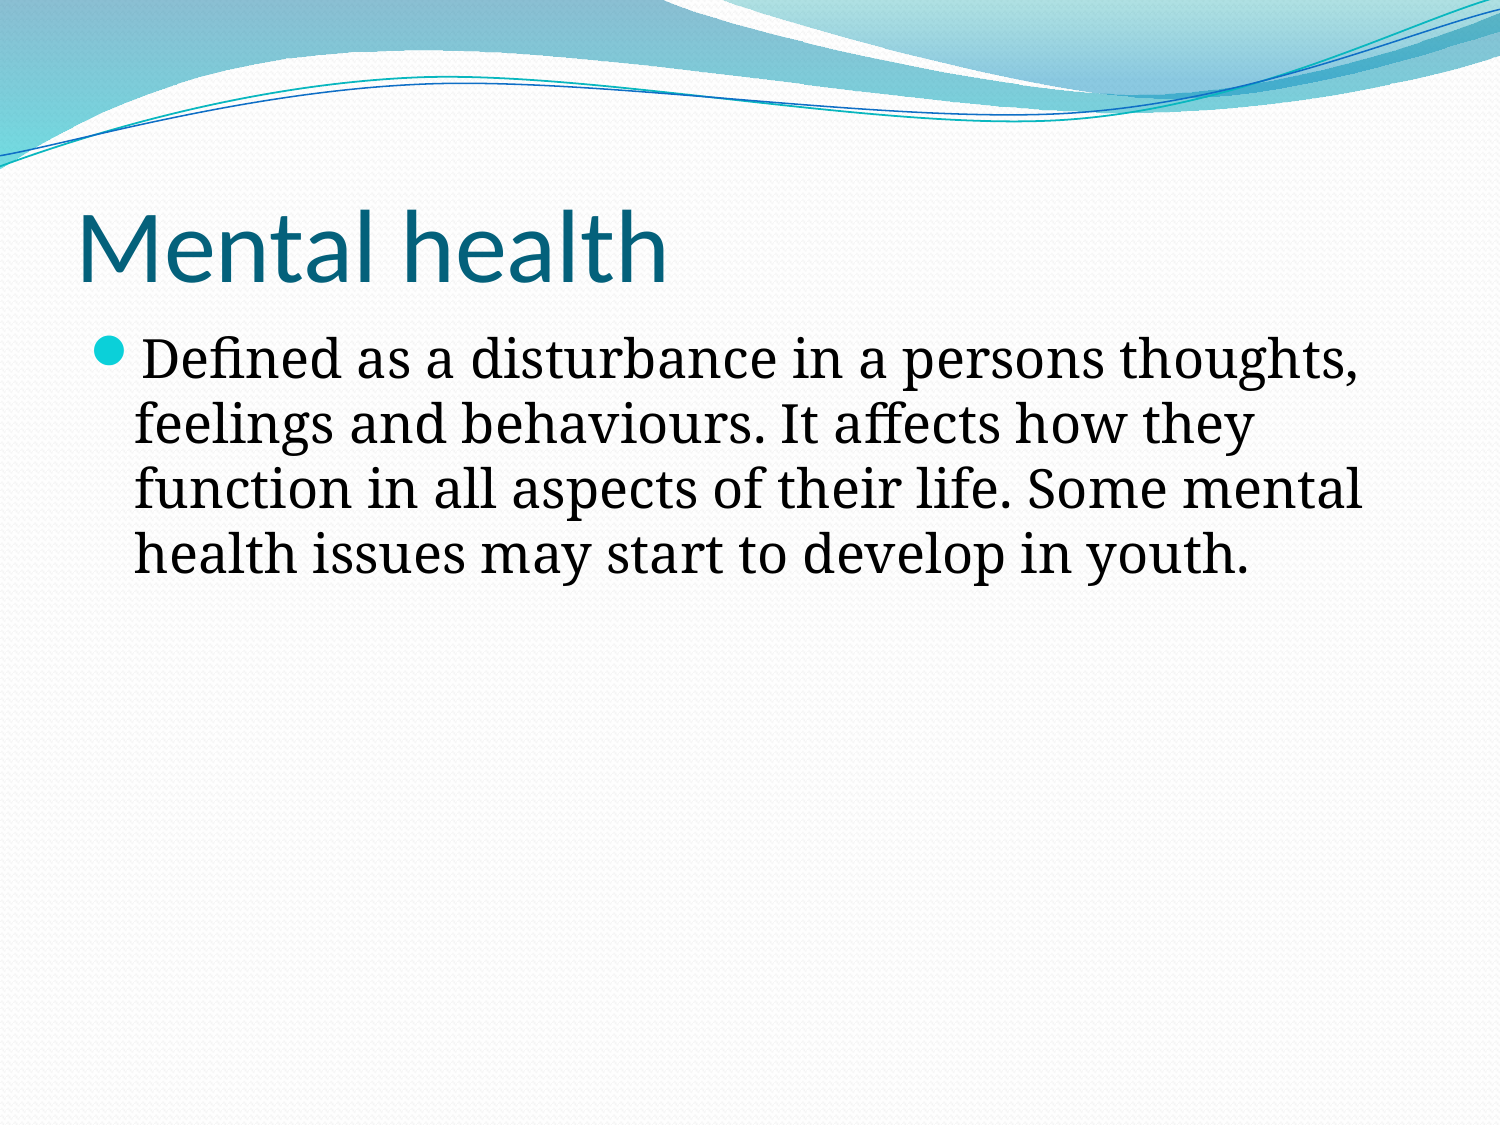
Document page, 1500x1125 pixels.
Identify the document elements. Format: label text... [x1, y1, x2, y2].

list Defined as a disturbance in a persons thoughts, feelings and behaviours. It affects how they function in all aspects of their life. Some mental health issues may start to develop in youth. [75, 317, 1425, 1038]
title Mental health [75, 115, 1425, 303]
